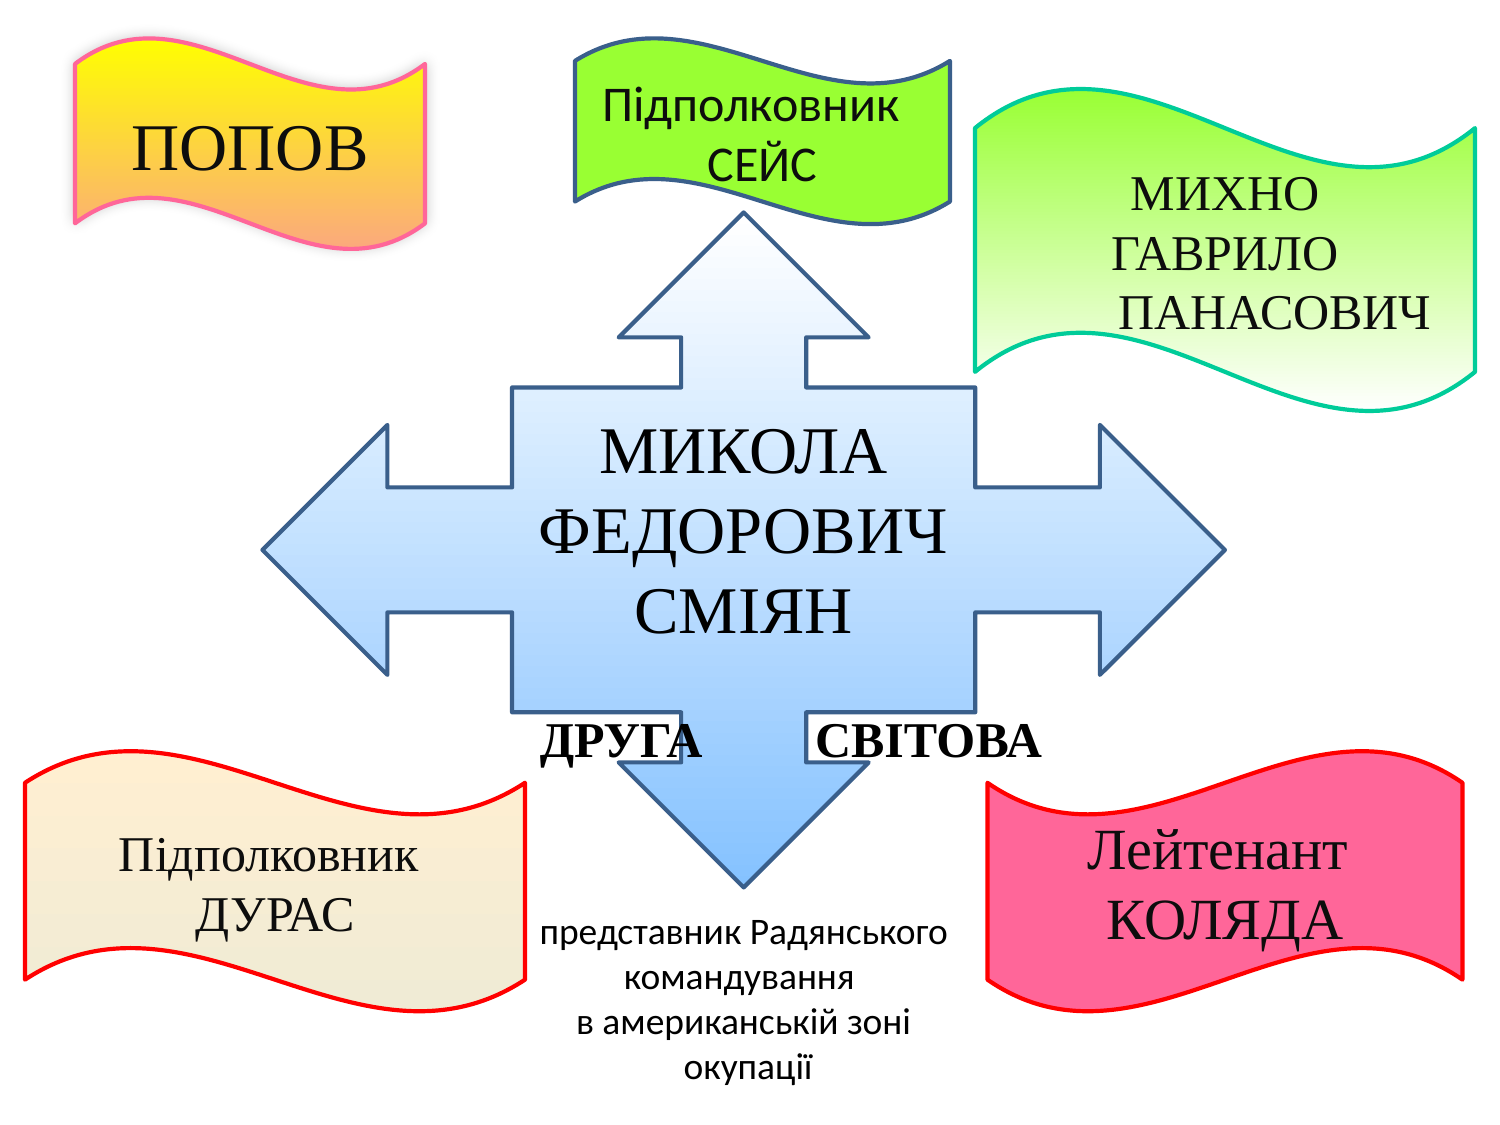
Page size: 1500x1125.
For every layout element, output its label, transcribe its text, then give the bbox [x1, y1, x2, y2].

text_box [1050, 422, 1228, 677]
text_box Підполковник СЕЙС [572, 36, 953, 227]
text_box представник Радянського командування в американській зоні окупації [425, 899, 1063, 1095]
text_box [628, 775, 860, 890]
text_box [509, 210, 978, 399]
text_box ПОПОВ [72, 36, 428, 251]
text_box Лейтенант КОЛЯДА [985, 749, 1465, 1014]
text_box МИХНО ГАВРИЛО ПАНАСОВИЧ [972, 86, 1478, 414]
text_box Підполковник ДУРАС [22, 749, 528, 1014]
text_box [260, 422, 437, 677]
text_box МИКОЛА ФЕДОРОВИЧ СМІЯН [437, 399, 1050, 655]
text_box ДРУГА СВІТОВА [524, 699, 1063, 775]
text_box [509, 655, 978, 715]
